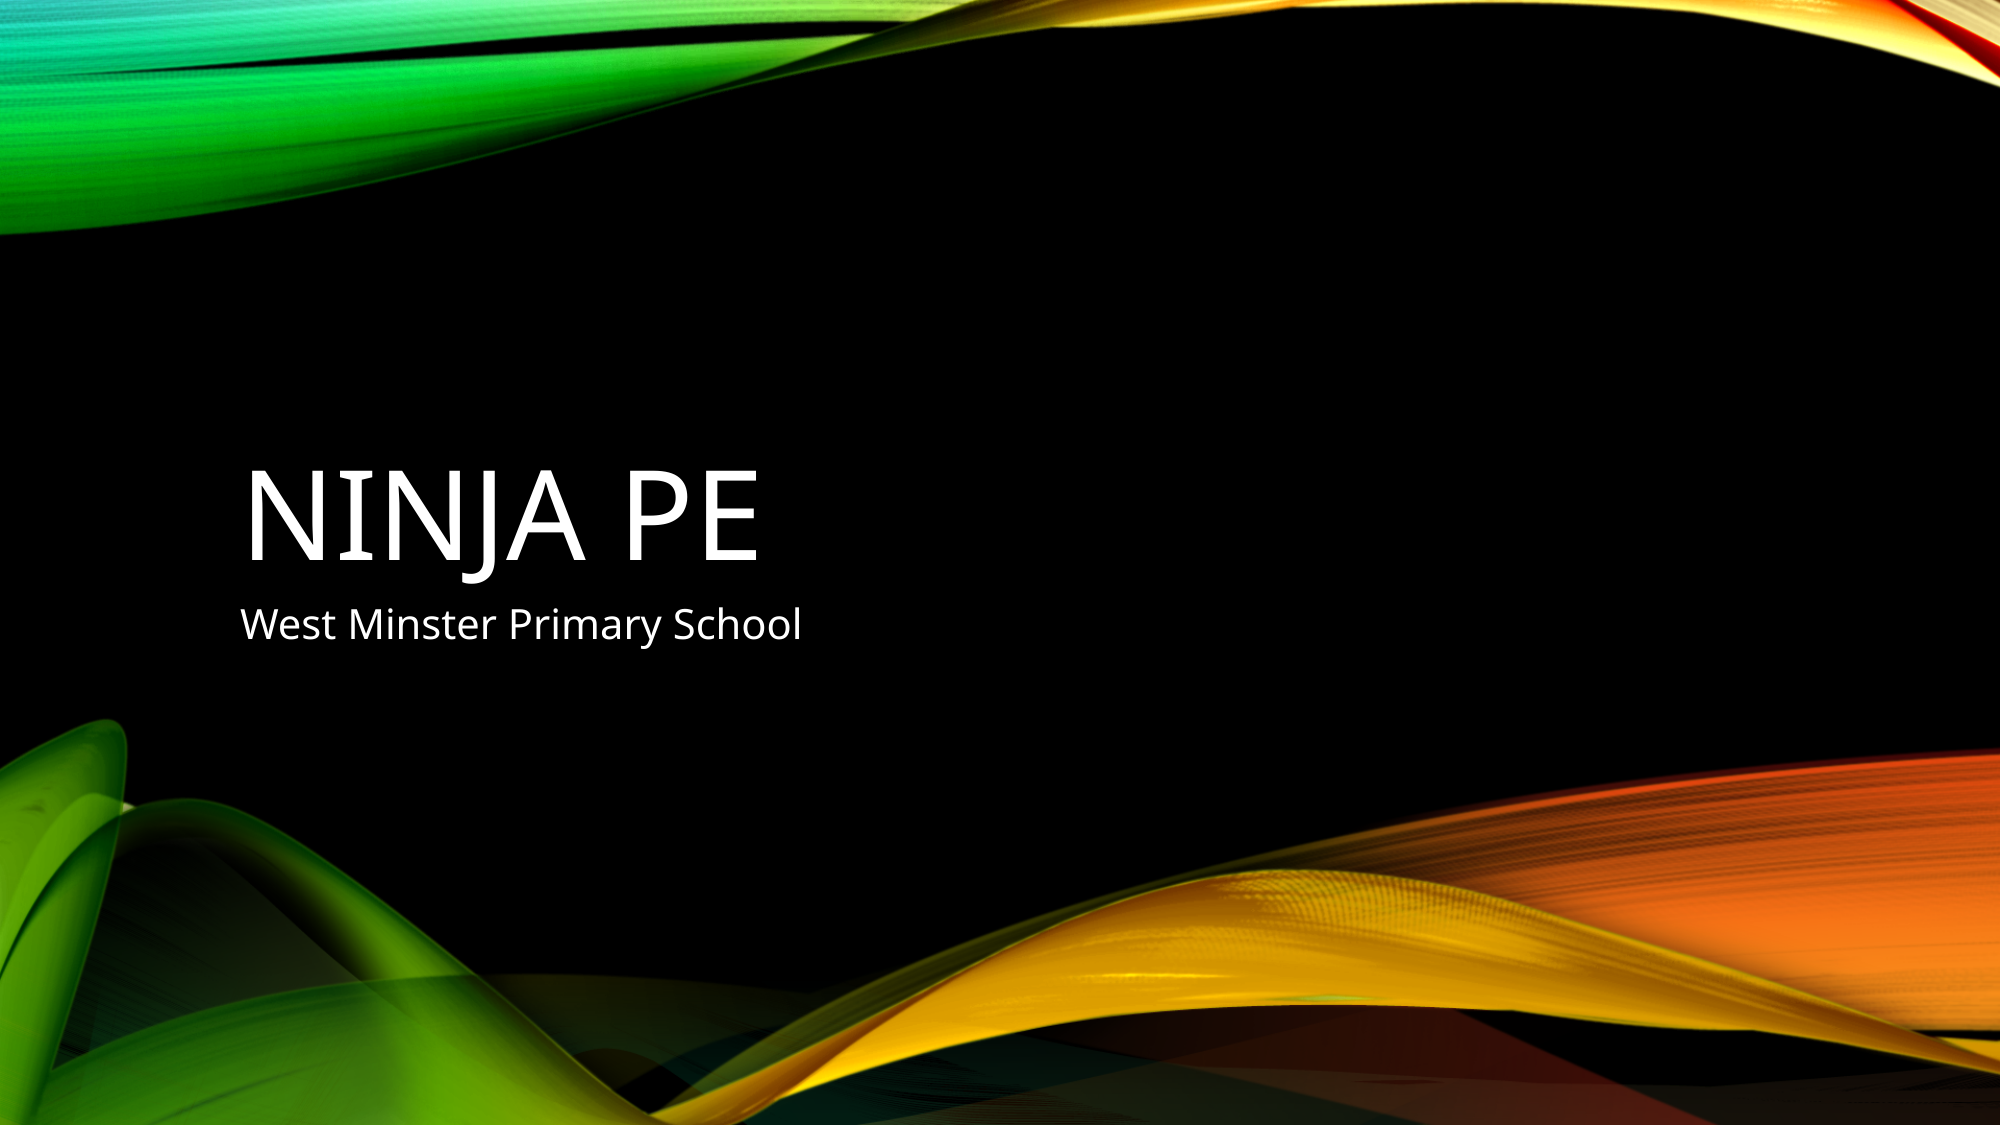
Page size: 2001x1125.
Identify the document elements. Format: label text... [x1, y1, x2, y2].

picture [0, 0, 2000, 237]
picture [0, 717, 2000, 1125]
subtitle West Minster Primary School [225, 595, 1775, 709]
title Ninja PE [225, 295, 1775, 595]
